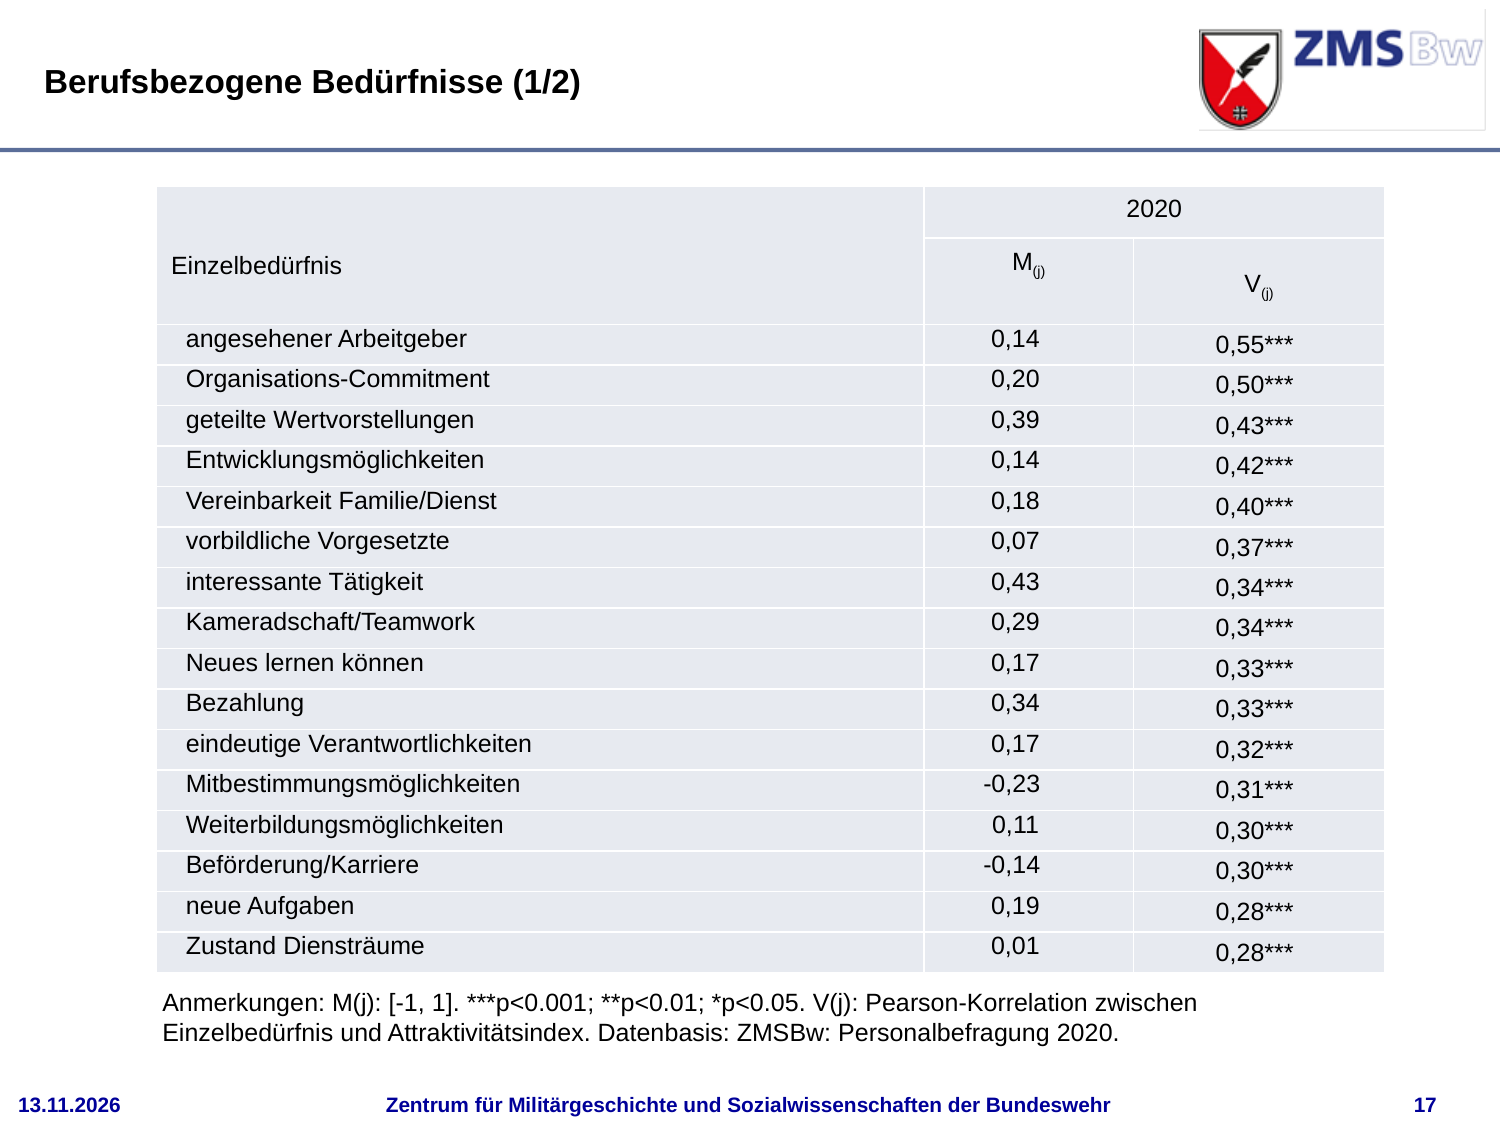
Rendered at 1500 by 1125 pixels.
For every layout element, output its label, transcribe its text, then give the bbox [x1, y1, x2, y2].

table_cell 0,14 [925, 447, 1133, 486]
table_cell 0,33*** [1134, 649, 1384, 688]
table_cell 0,17 [925, 649, 1133, 688]
table_cell 0,18 [925, 487, 1133, 526]
table_cell 0,29 [925, 609, 1133, 648]
table_cell 0,34*** [1134, 609, 1384, 648]
table_cell Neues lernen können [157, 649, 923, 688]
table_cell Mitbestimmungsmöglichkeiten [157, 771, 923, 810]
table_cell 0,31*** [1134, 771, 1384, 810]
table_header 2020 [925, 187, 1384, 237]
table_cell neue Aufgaben [157, 892, 923, 931]
table_cell -0,14 [925, 852, 1133, 891]
table_cell 0,20 [925, 366, 1133, 405]
table_cell 0,37*** [1134, 528, 1384, 567]
table_cell Weiterbildungsmöglichkeiten [157, 811, 923, 850]
table_cell Entwicklungsmöglichkeiten [157, 447, 923, 486]
table_cell 0,14 [925, 325, 1133, 364]
table_cell 0,55*** [1134, 325, 1384, 364]
table_cell Zustand Diensträume [157, 933, 923, 972]
table_cell 0,40*** [1134, 487, 1384, 526]
table_cell Beförderung/Karriere [157, 852, 923, 891]
table_cell 0,34 [925, 690, 1133, 729]
table_cell Organisations-Commitment [157, 366, 923, 405]
table_cell 0,33*** [1134, 690, 1384, 729]
text_box Berufsbezogene Bedürfnisse (1/2) [29, 52, 987, 108]
table_cell Kameradschaft/Teamwork [157, 609, 923, 648]
table_cell 0,28*** [1134, 933, 1384, 972]
table_cell 0,07 [925, 528, 1133, 567]
table_cell vorbildliche Vorgesetzte [157, 528, 923, 567]
table_cell geteilte Wertvorstellungen [157, 406, 923, 445]
table_cell eindeutige Verantwortlichkeiten [157, 730, 923, 769]
picture [1199, 9, 1487, 132]
table_cell Vereinbarkeit Familie/Dienst [157, 487, 923, 526]
table_cell -0,23 [925, 771, 1133, 810]
table_cell 0,34*** [1134, 568, 1384, 607]
table_cell 0,17 [925, 730, 1133, 769]
table_cell 0,32*** [1134, 730, 1384, 769]
text_box Anmerkungen: M(j): [-1, 1]. ***p<0.001; **p<0.01; *p<0.05. V(j): Pearson-Korrelation zwischen Einzelbedürfnis und Attraktivitätsindex. Datenbasis: ZMSBw: Personalbefragung 2020. [147, 978, 1385, 1054]
table_cell interessante Tätigkeit [157, 568, 923, 607]
table_cell 0,39 [925, 406, 1133, 445]
table_cell Bezahlung [157, 690, 923, 729]
table_cell 0,42*** [1134, 447, 1384, 486]
table_cell 0,43 [925, 568, 1133, 607]
table_cell V(j) [1134, 239, 1384, 324]
table_cell 0,11 [925, 811, 1133, 850]
table_cell 0,01 [925, 933, 1133, 972]
table_cell 0,50*** [1134, 366, 1384, 405]
table_cell 0,19 [925, 892, 1133, 931]
table_cell 0,30*** [1134, 811, 1384, 850]
table_cell M(j) [925, 239, 1133, 324]
table_cell angesehener Arbeitgeber [157, 325, 923, 364]
table_cell 0,30*** [1134, 852, 1384, 891]
table_cell 0,28*** [1134, 892, 1384, 931]
table_cell 0,43*** [1134, 406, 1384, 445]
table_header Einzelbedürfnis [157, 187, 923, 324]
